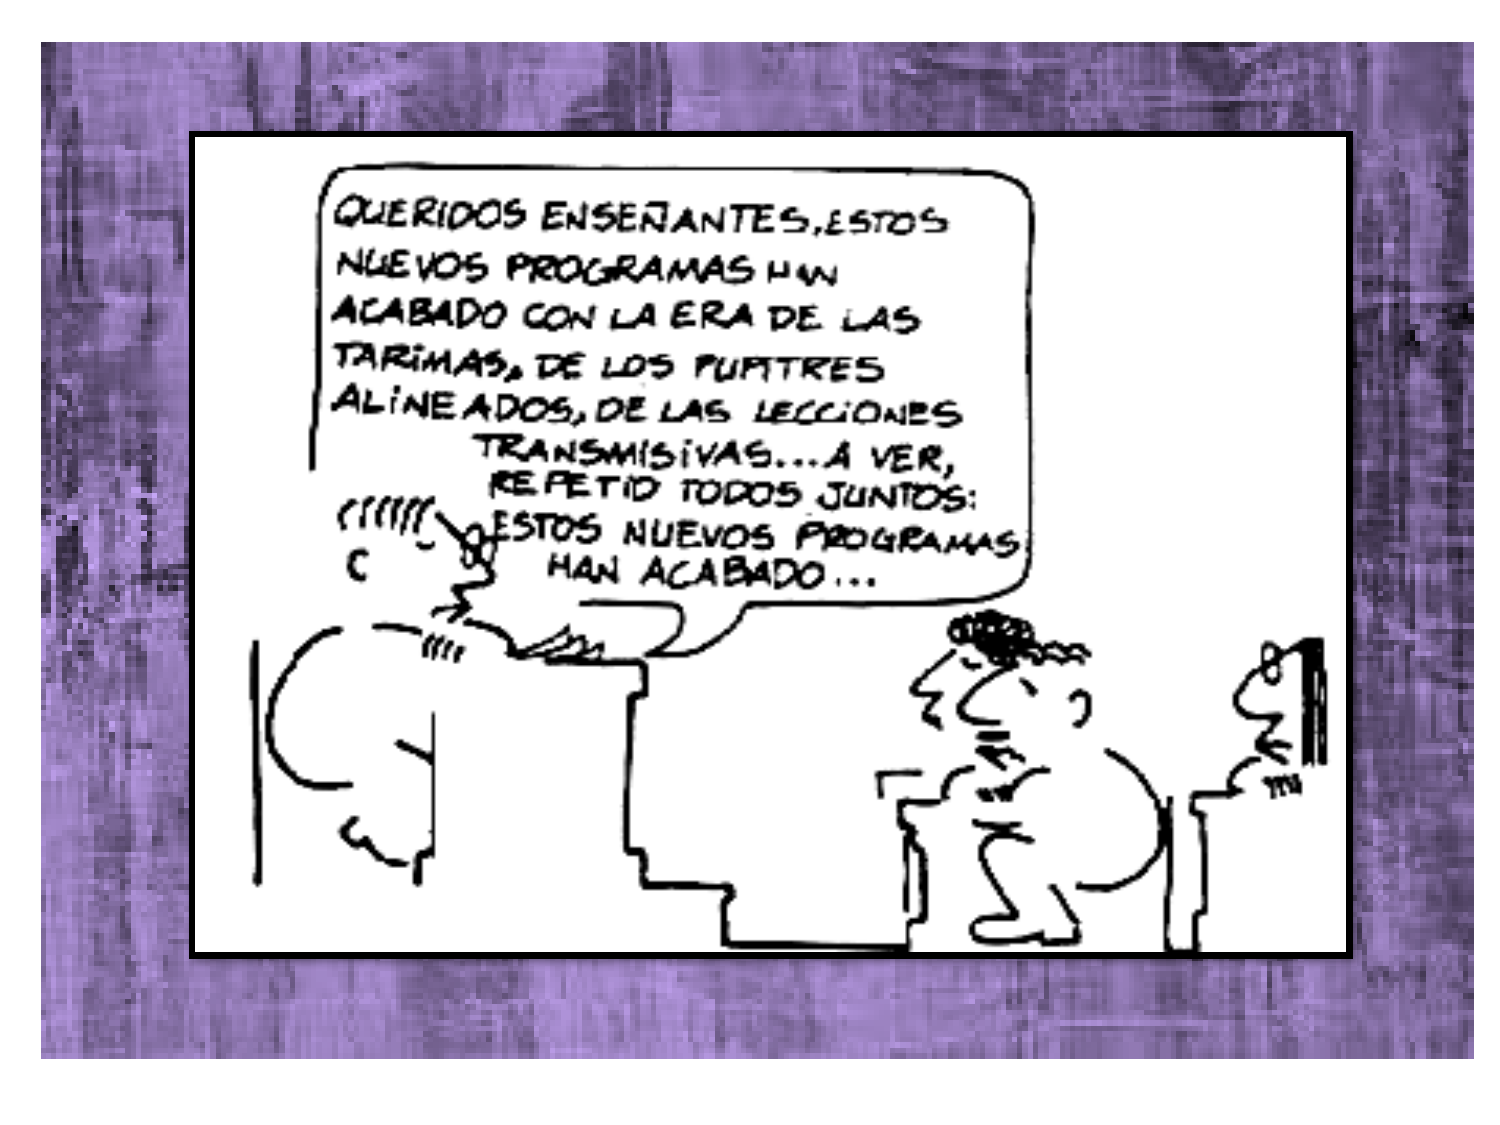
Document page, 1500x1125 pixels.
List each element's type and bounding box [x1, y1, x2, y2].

picture [41, 42, 1475, 1059]
